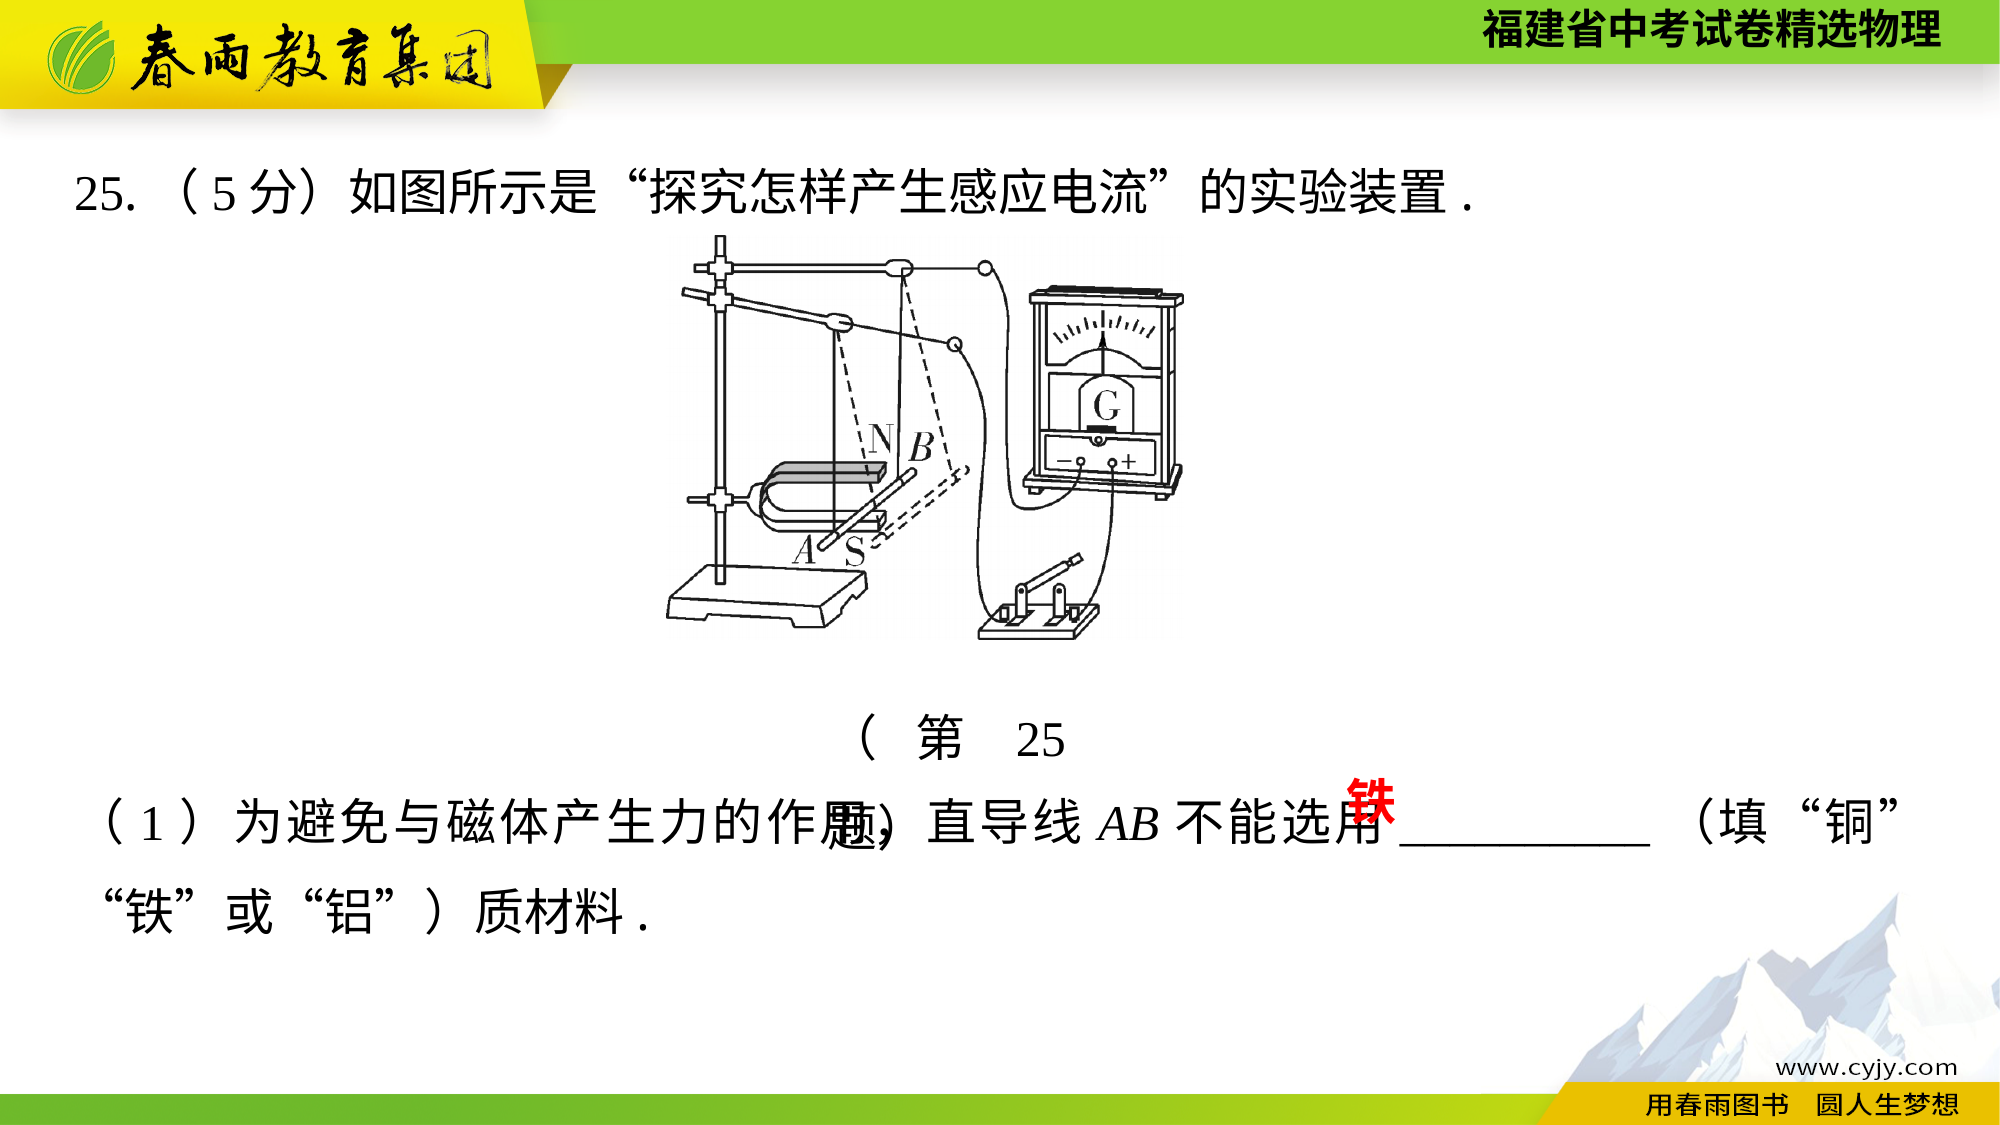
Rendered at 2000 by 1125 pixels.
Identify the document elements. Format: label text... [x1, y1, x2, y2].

text_box 铁 [1331, 763, 1411, 838]
picture [0, 0, 2000, 1125]
text_box （第25题） [812, 668, 1093, 774]
list 25.（5分）如图所示是“探究怎样产生感应电流”的实验装置. （1）为避免与磁体产生力的作用，直导线AB不能选用__________（填“铜”“铁”或“铝”）质材料. [59, 122, 1944, 956]
